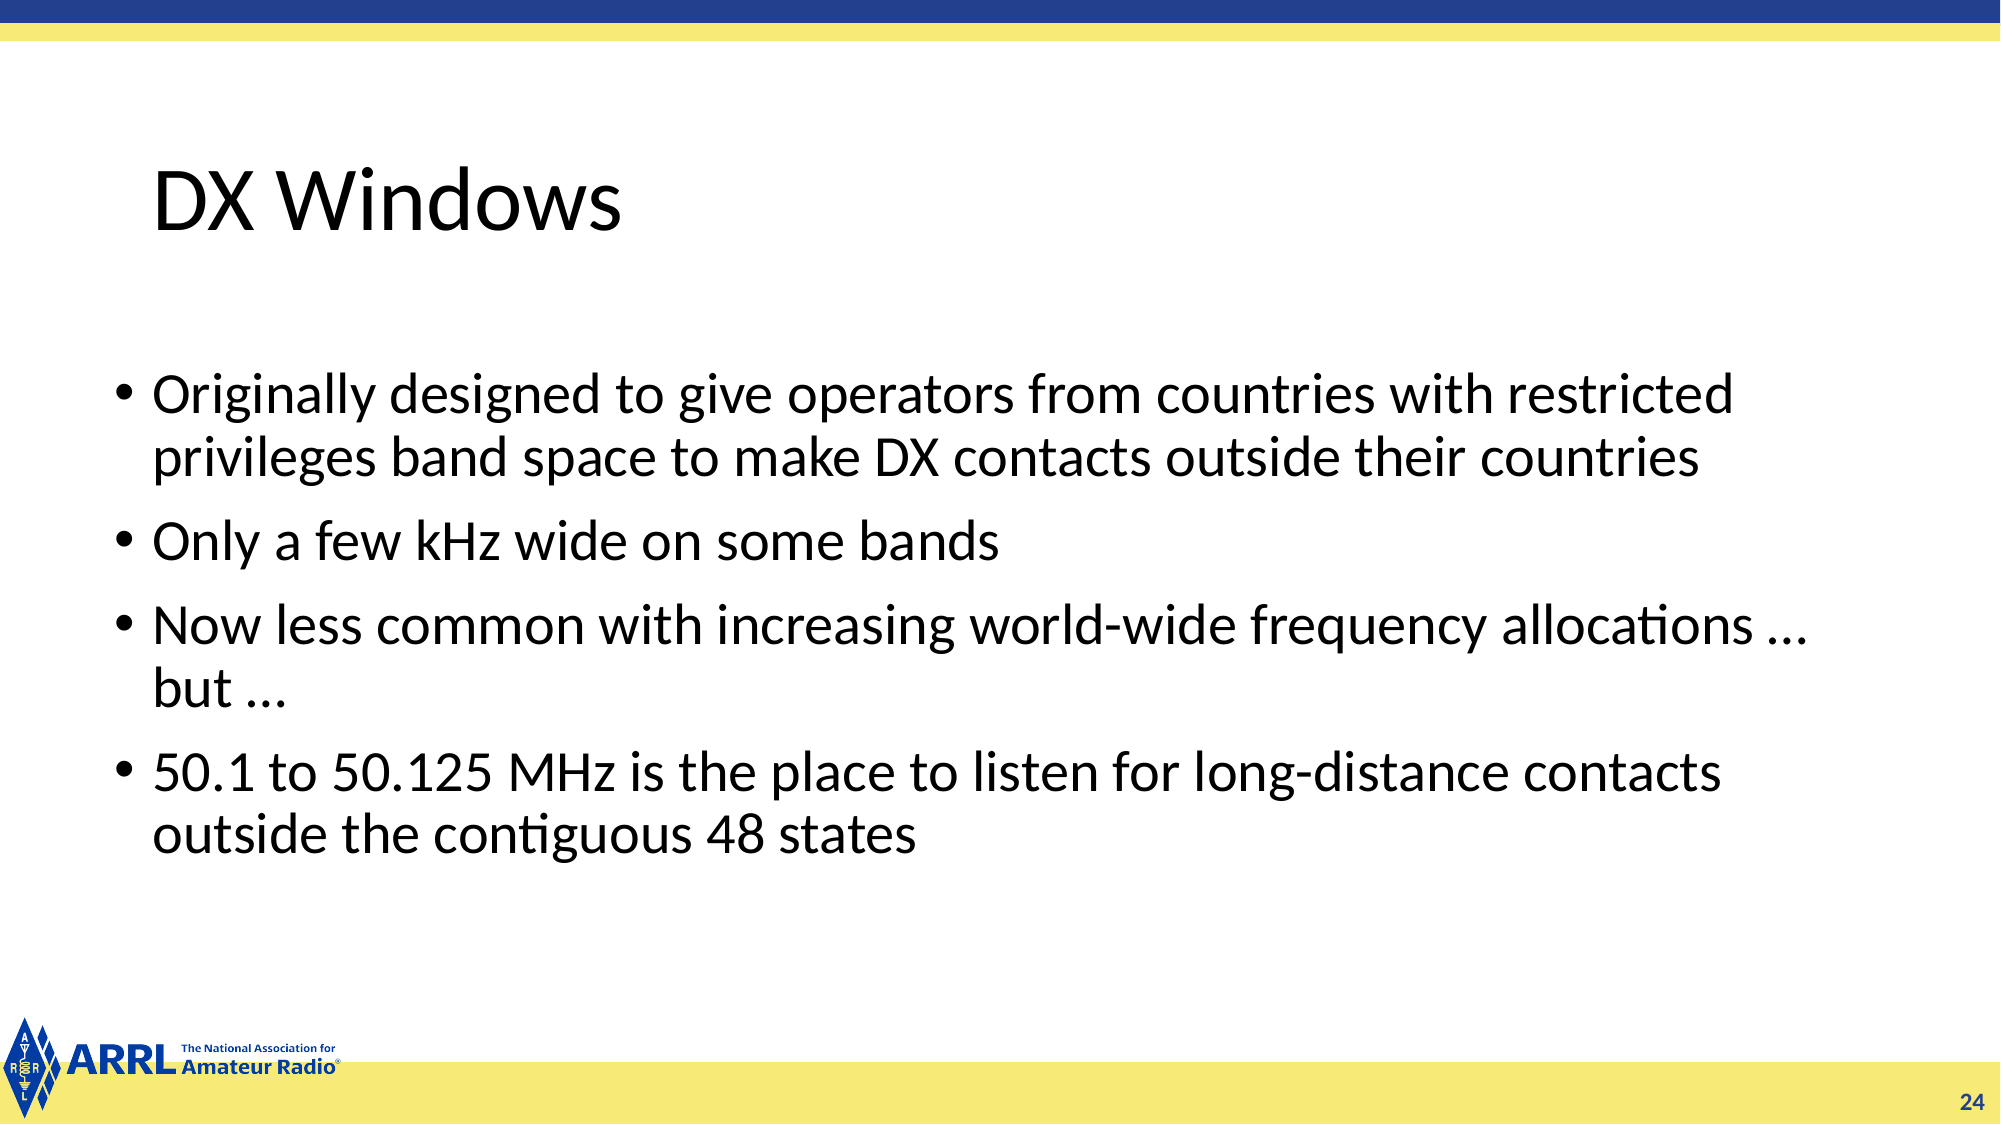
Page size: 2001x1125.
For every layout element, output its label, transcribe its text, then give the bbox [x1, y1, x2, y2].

list Originally designed to give operators from countries with restricted privileges band space to make DX contacts outside their countries Only a few kHz wide on some bands Now less common with increasing world-wide frequency allocations … but … 50.1 to 50.125 MHz is the place to listen for long-distance contacts outside the contiguous 48 states [99, 355, 1900, 1075]
picture [1, 1015, 342, 1121]
title DX Windows [137, 125, 1863, 278]
